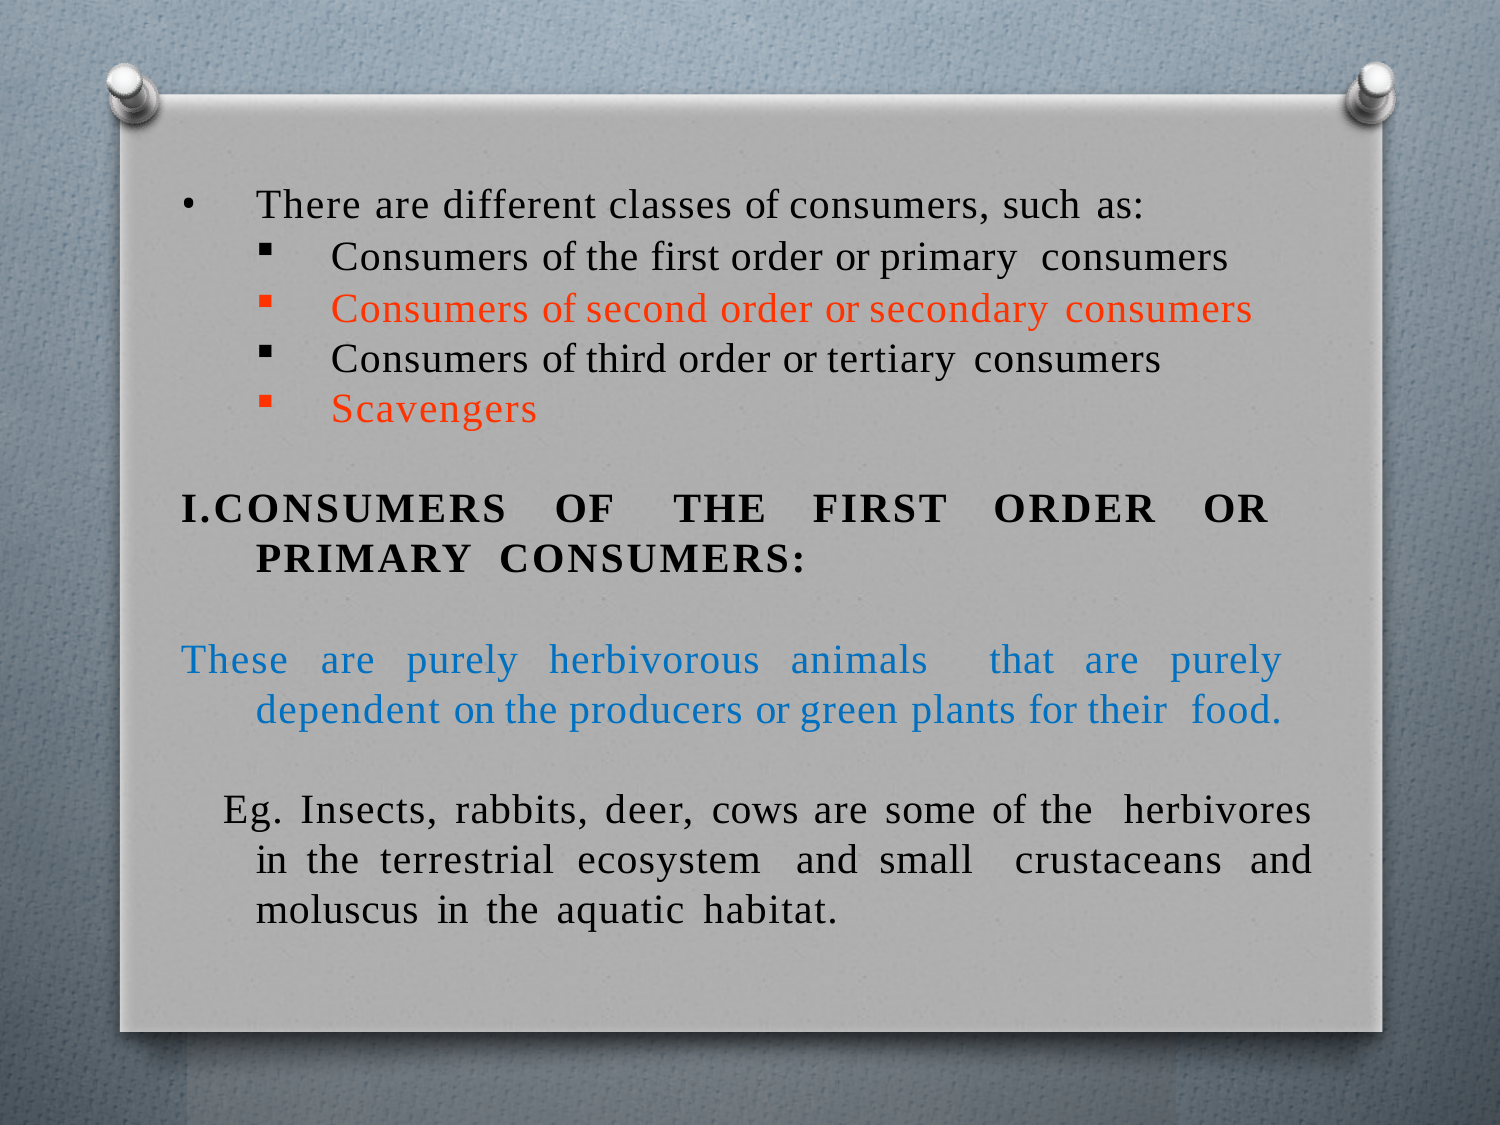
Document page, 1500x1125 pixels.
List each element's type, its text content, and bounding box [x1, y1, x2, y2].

text_box There are different classes of consumers, such as: Consumers of the first order or primary consumers Consumers of second order or secondary consumers Consumers of third order or tertiary consumers Scavengers I.CONSUMERS OF THE FIRST ORDER OR PRIMARY CONSUMERS: These are purely herbivorous animals that are purely dependent on the producers or green plants for their food. Eg. Insects, rabbits, deer, cows are some of the herbivores in the terrestrial ecosystem and small crustaceans and moluscus in the aquatic habitat. [178, 174, 1314, 932]
picture [75, 29, 198, 153]
picture [1317, 35, 1439, 156]
